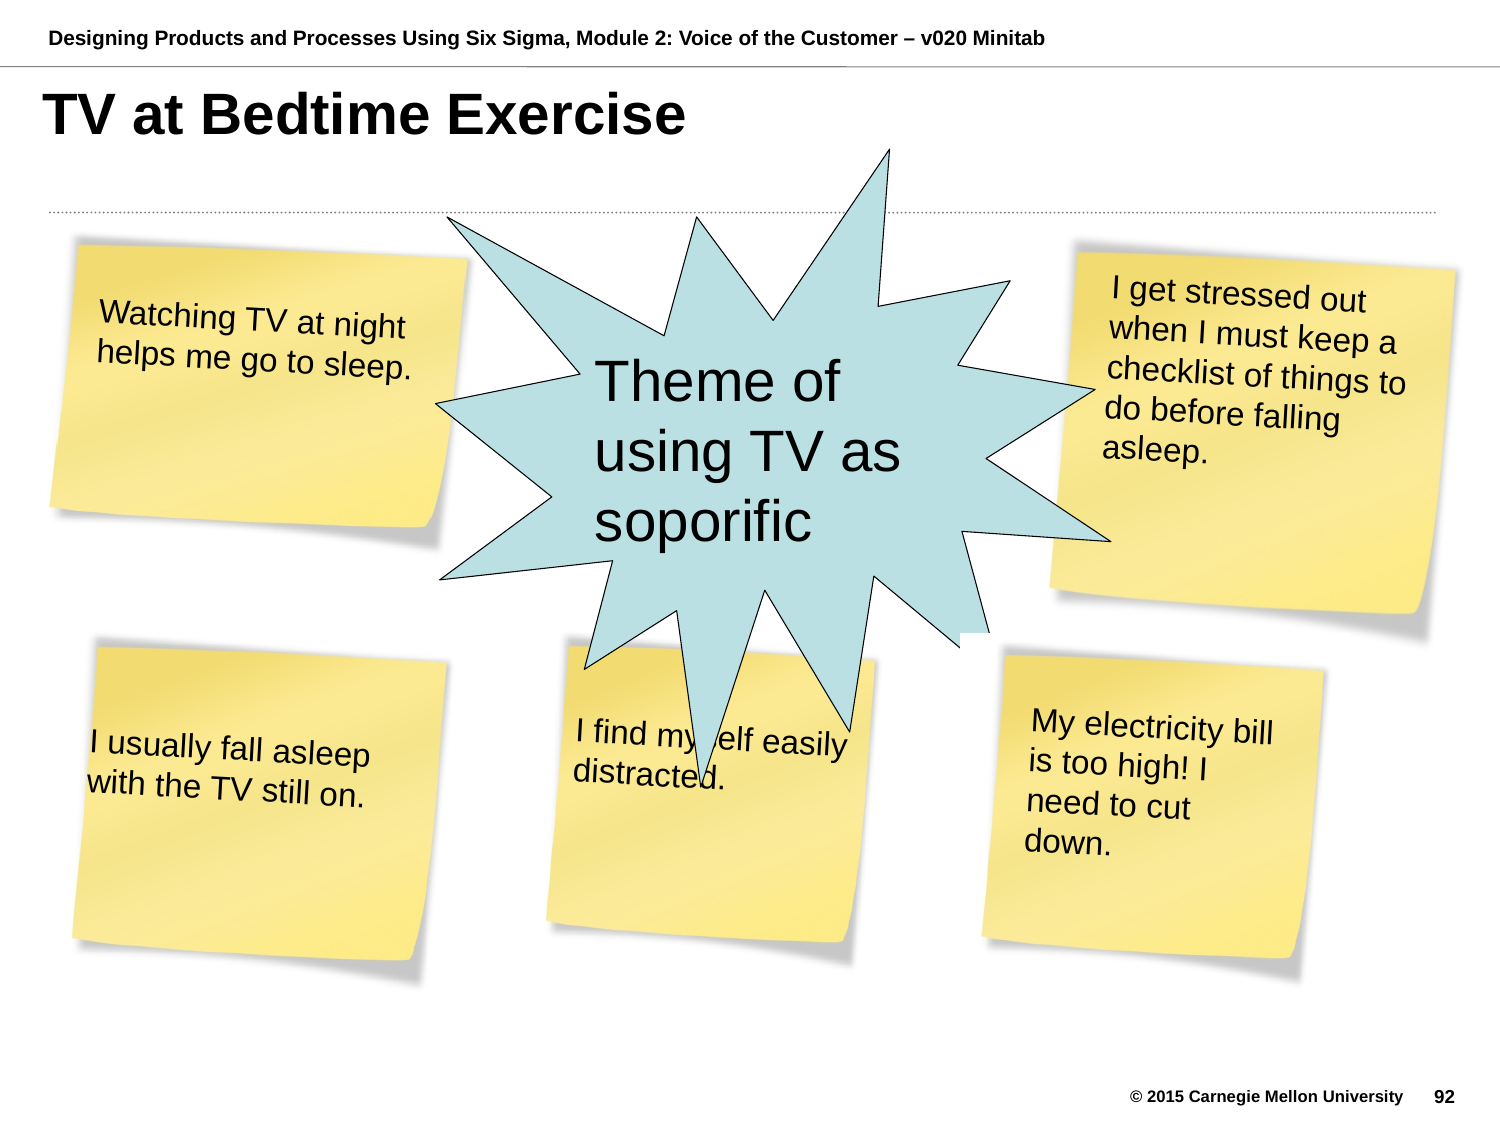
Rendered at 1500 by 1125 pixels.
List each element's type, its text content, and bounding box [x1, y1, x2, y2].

title TV at Bedtime Exercise [42, 89, 1438, 146]
picture [960, 226, 1487, 1005]
picture [48, 624, 476, 1010]
picture [524, 624, 901, 988]
text_box Theme of using TV as soporific [503, 149, 1018, 644]
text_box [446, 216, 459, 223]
picture [24, 224, 501, 571]
